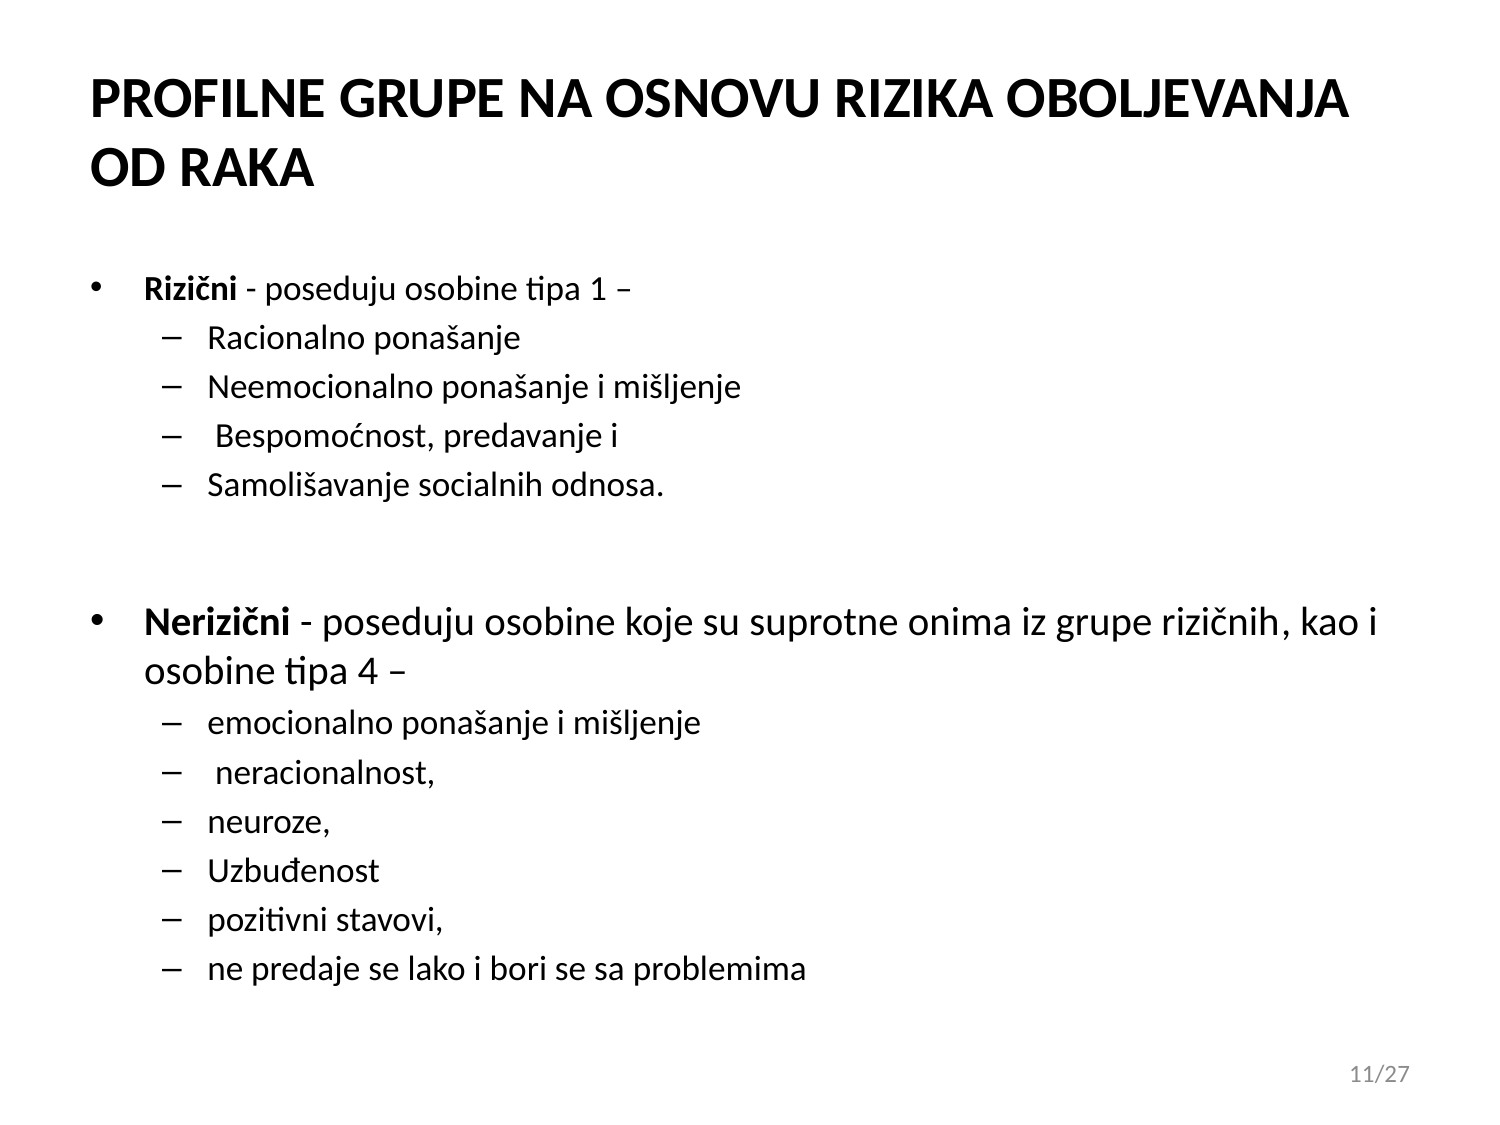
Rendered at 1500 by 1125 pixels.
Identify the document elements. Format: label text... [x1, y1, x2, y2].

list Rizični - poseduju osobine tipa 1 – Racionalno ponašanje Neemocionalno ponašanje i mišljenje Bespomoćnost, predavanje i Samolišavanje socialnih odnosa. Nerizični - poseduju osobine koje su suprotne onima iz grupe rizičnih, kao i osobine tipa 4 – emocionalno ponašanje i mišljenje neracionalnost, neuroze, Uzbuđenost pozitivni stavovi, ne predaje se lako i bori se sa problemima [75, 257, 1425, 1000]
title PROFILNE GRUPE NA OSNOVU RIZIKA OBOLJEVANJA OD RAKA [75, 45, 1425, 213]
slide_number 11/27 [1074, 1042, 1425, 1103]
